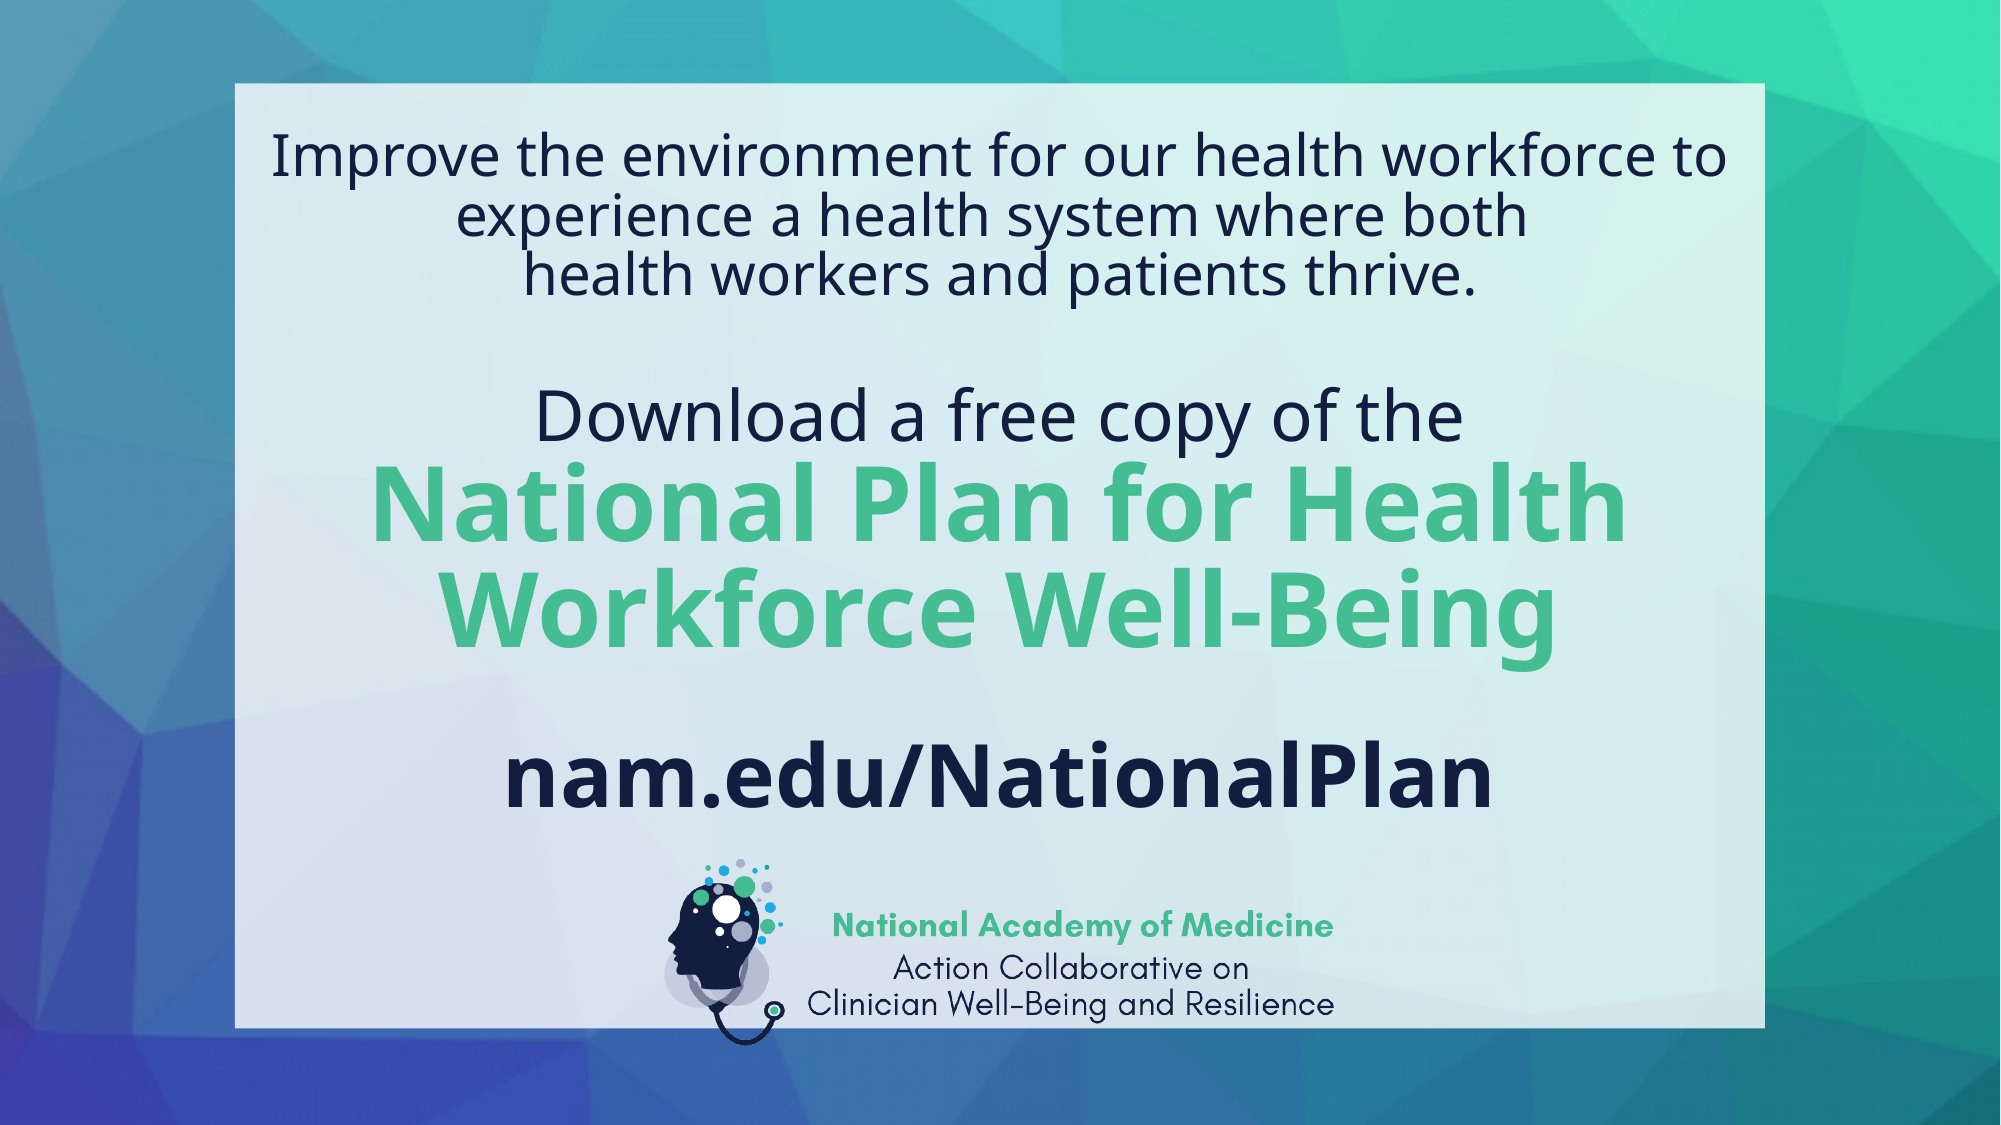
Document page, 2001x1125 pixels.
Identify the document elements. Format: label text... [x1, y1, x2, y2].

text_box [234, 82, 1766, 1029]
title Improve the environment for our health workforce to experience a health system where both health workers and patients thrive. Download a free copy of the National Plan for Health Workforce Well-Being nam.edu/NationalPlan [249, 113, 1750, 834]
picture [0, 0, 2001, 1125]
